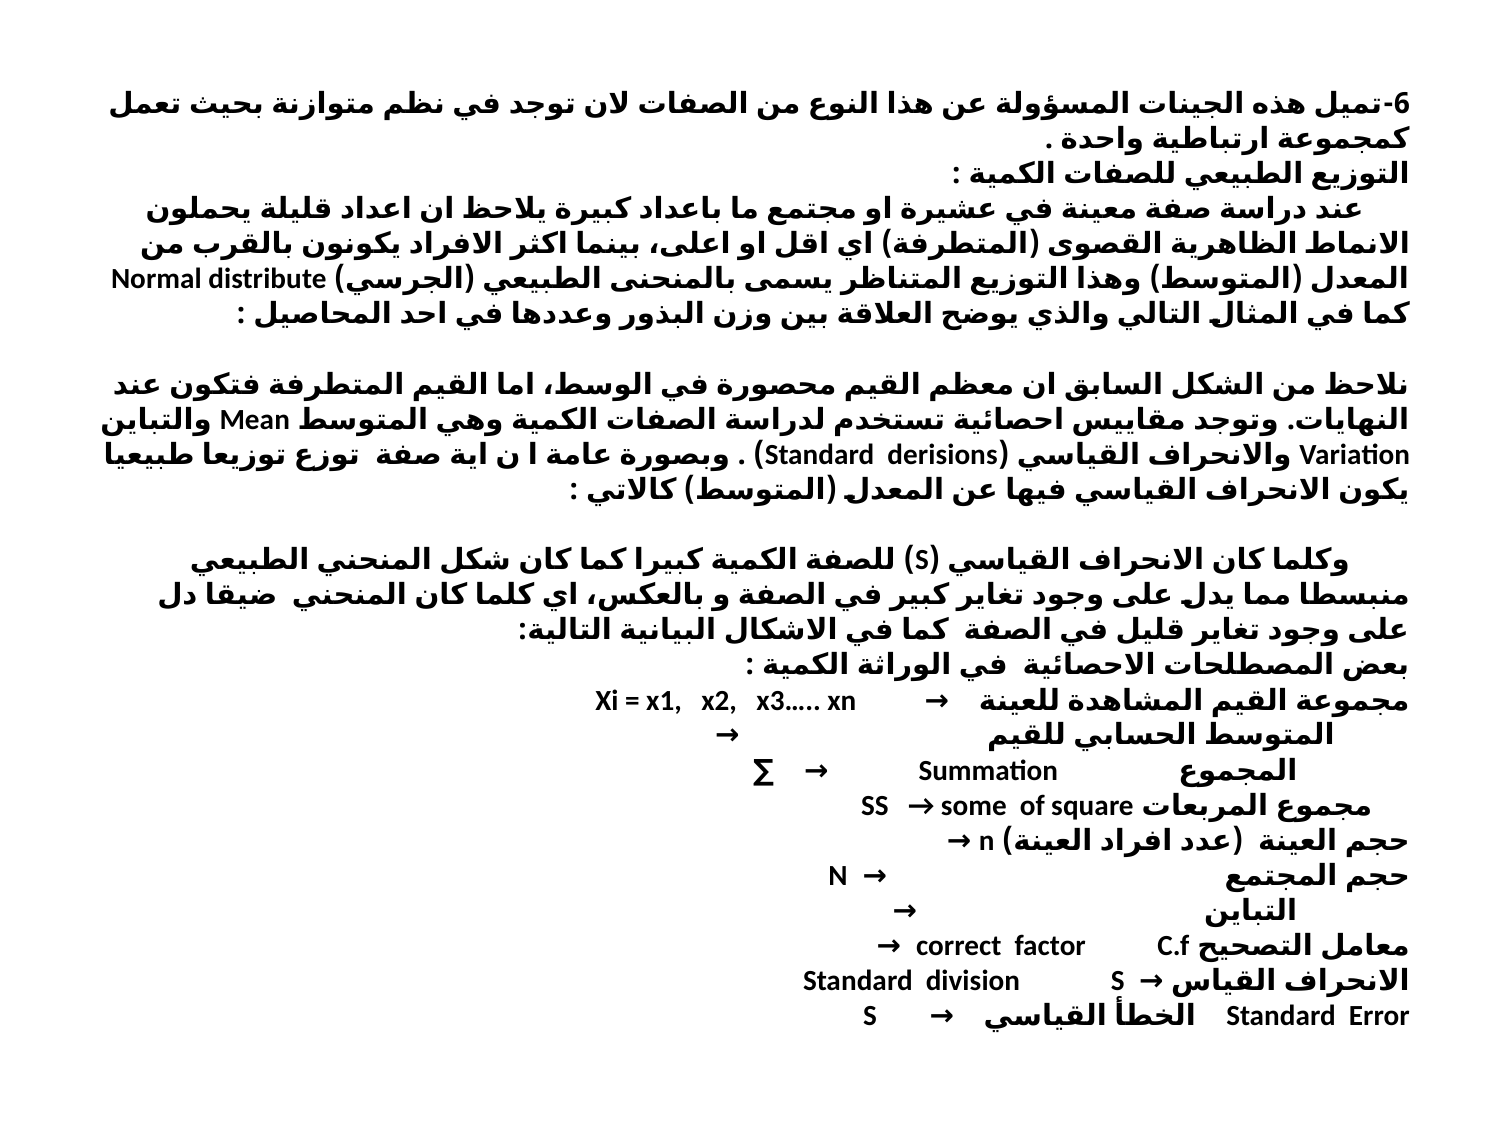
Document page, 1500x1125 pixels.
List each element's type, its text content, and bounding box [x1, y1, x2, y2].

title 6-تميل هذه الجينات المسؤولة عن هذا النوع من الصفات لان توجد في نظم متوازنة بحيث تعمل كمجموعة ارتباطية واحدة . التوزيع الطبيعي للصفات الكمية : عند دراسة صفة معينة في عشيرة او مجتمع ما باعداد كبيرة يلاحظ ان اعداد قليلة يحملون الانماط الظاهرية القصوى (المتطرفة) اي اقل او اعلى، بينما اكثر الافراد يكونون بالقرب من المعدل (المتوسط) وهذا التوزيع المتناظر يسمى بالمنحنى الطبيعي (الجرسي) Normal distribute كما في المثال التالي والذي يوضح العلاقة بين وزن البذور وعددها في احد المحاصيل : نلاحظ من الشكل السابق ان معظم القيم محصورة في الوسط، اما القيم المتطرفة فتكون عند النهايات. وتوجد مقاييس احصائية تستخدم لدراسة الصفات الكمية وهي المتوسط Mean والتباين Variation والانحراف القياسي (Standard derisions) . وبصورة عامة ا ن اية صفة توزع توزيعا طبيعيا يكون الانحراف القياسي فيها عن المعدل (المتوسط) كالاتي : وكلما كان الانحراف القياسي (S) للصفة الكمية كبيرا كما كان شكل المنحني الطبيعي منبسطا مما يدل على وجود تغاير كبير في الصفة و بالعكس، اي كلما كان المنحني ضيقا دل على وجود تغاير قليل في الصفة كما في الاشكال البيانية التالية: بعض المصطلحات الاحصائية في الوراثة الكمية : مجموعة القيم المشاهدة للعينة → Xi = x1, x2, x3….. xn المتوسط الحسابي للقيم → المجموع Summation → ∑ مجموع المربعات SS → some of square حجم العينة (عدد افراد العينة) n → حجم المجتمع → N التباين → معامل التصحيح correct factor C.f → الانحراف القياس → Standard division S Standard Error الخطأ القياسي → S [75, 45, 1425, 1106]
